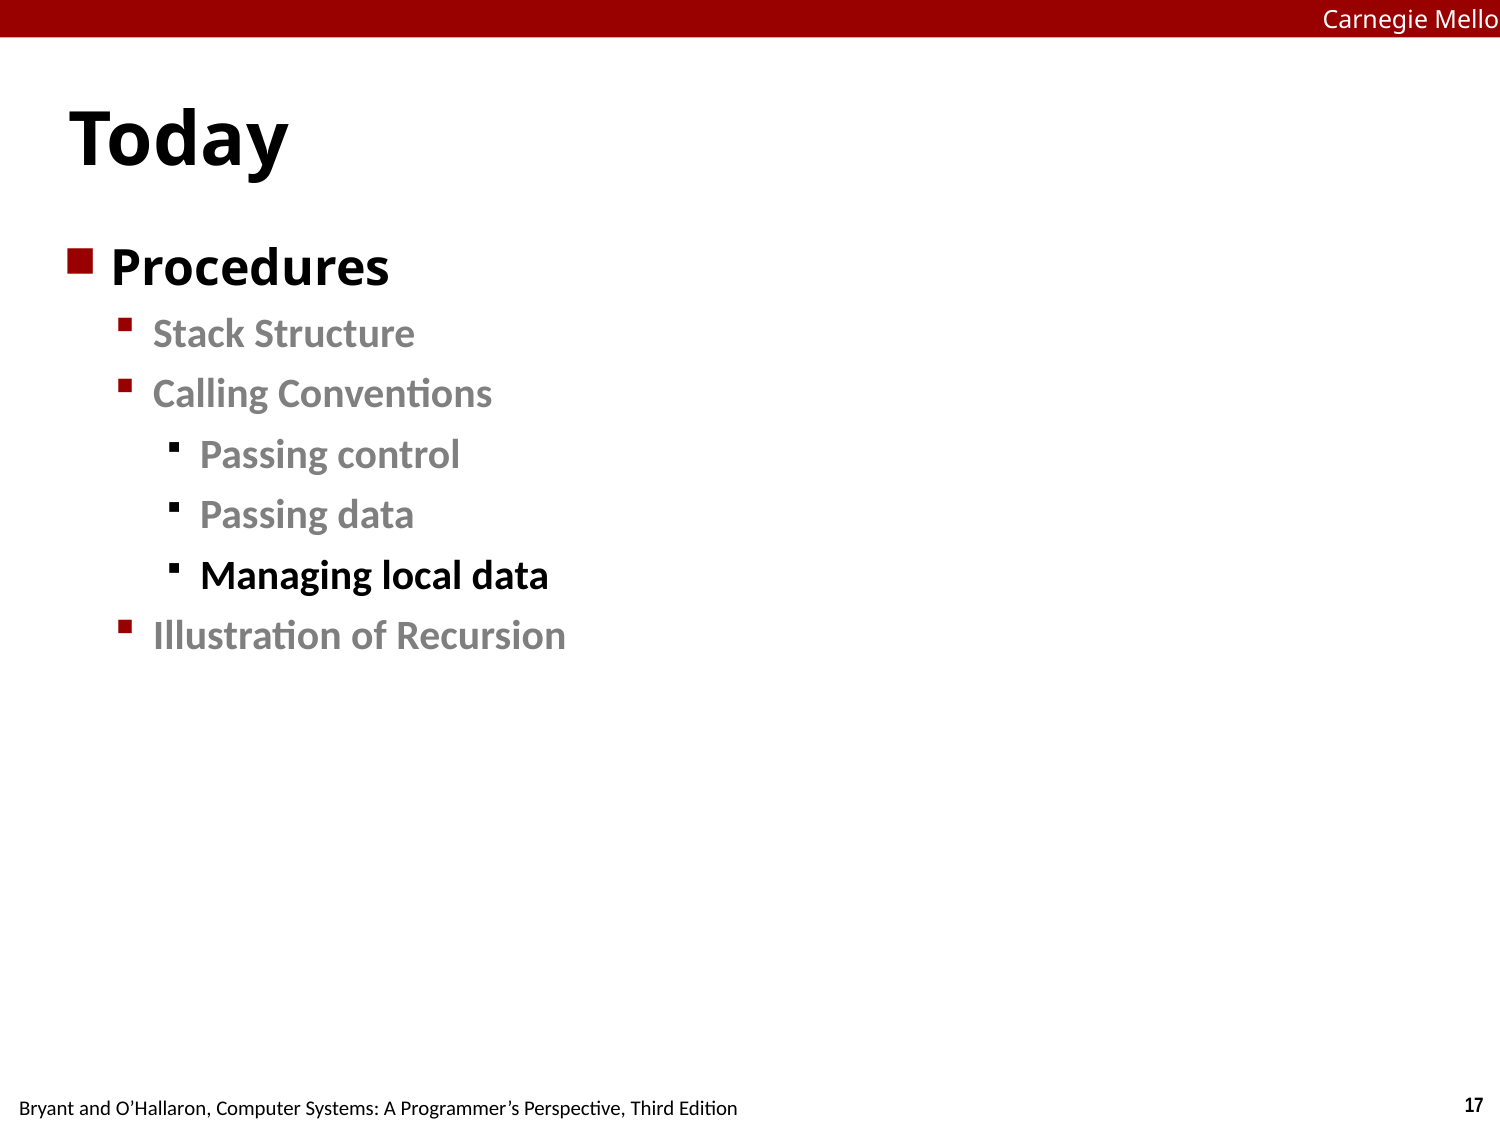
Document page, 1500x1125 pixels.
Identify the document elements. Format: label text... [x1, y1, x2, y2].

text_box Carnegie Mellon [1322, 3, 1500, 33]
list Procedures Stack Structure Calling Conventions Passing control Passing data Managing local data Illustration of Recursion [62, 228, 1438, 1122]
text_box [0, 0, 1500, 38]
title Today [62, 41, 1438, 228]
